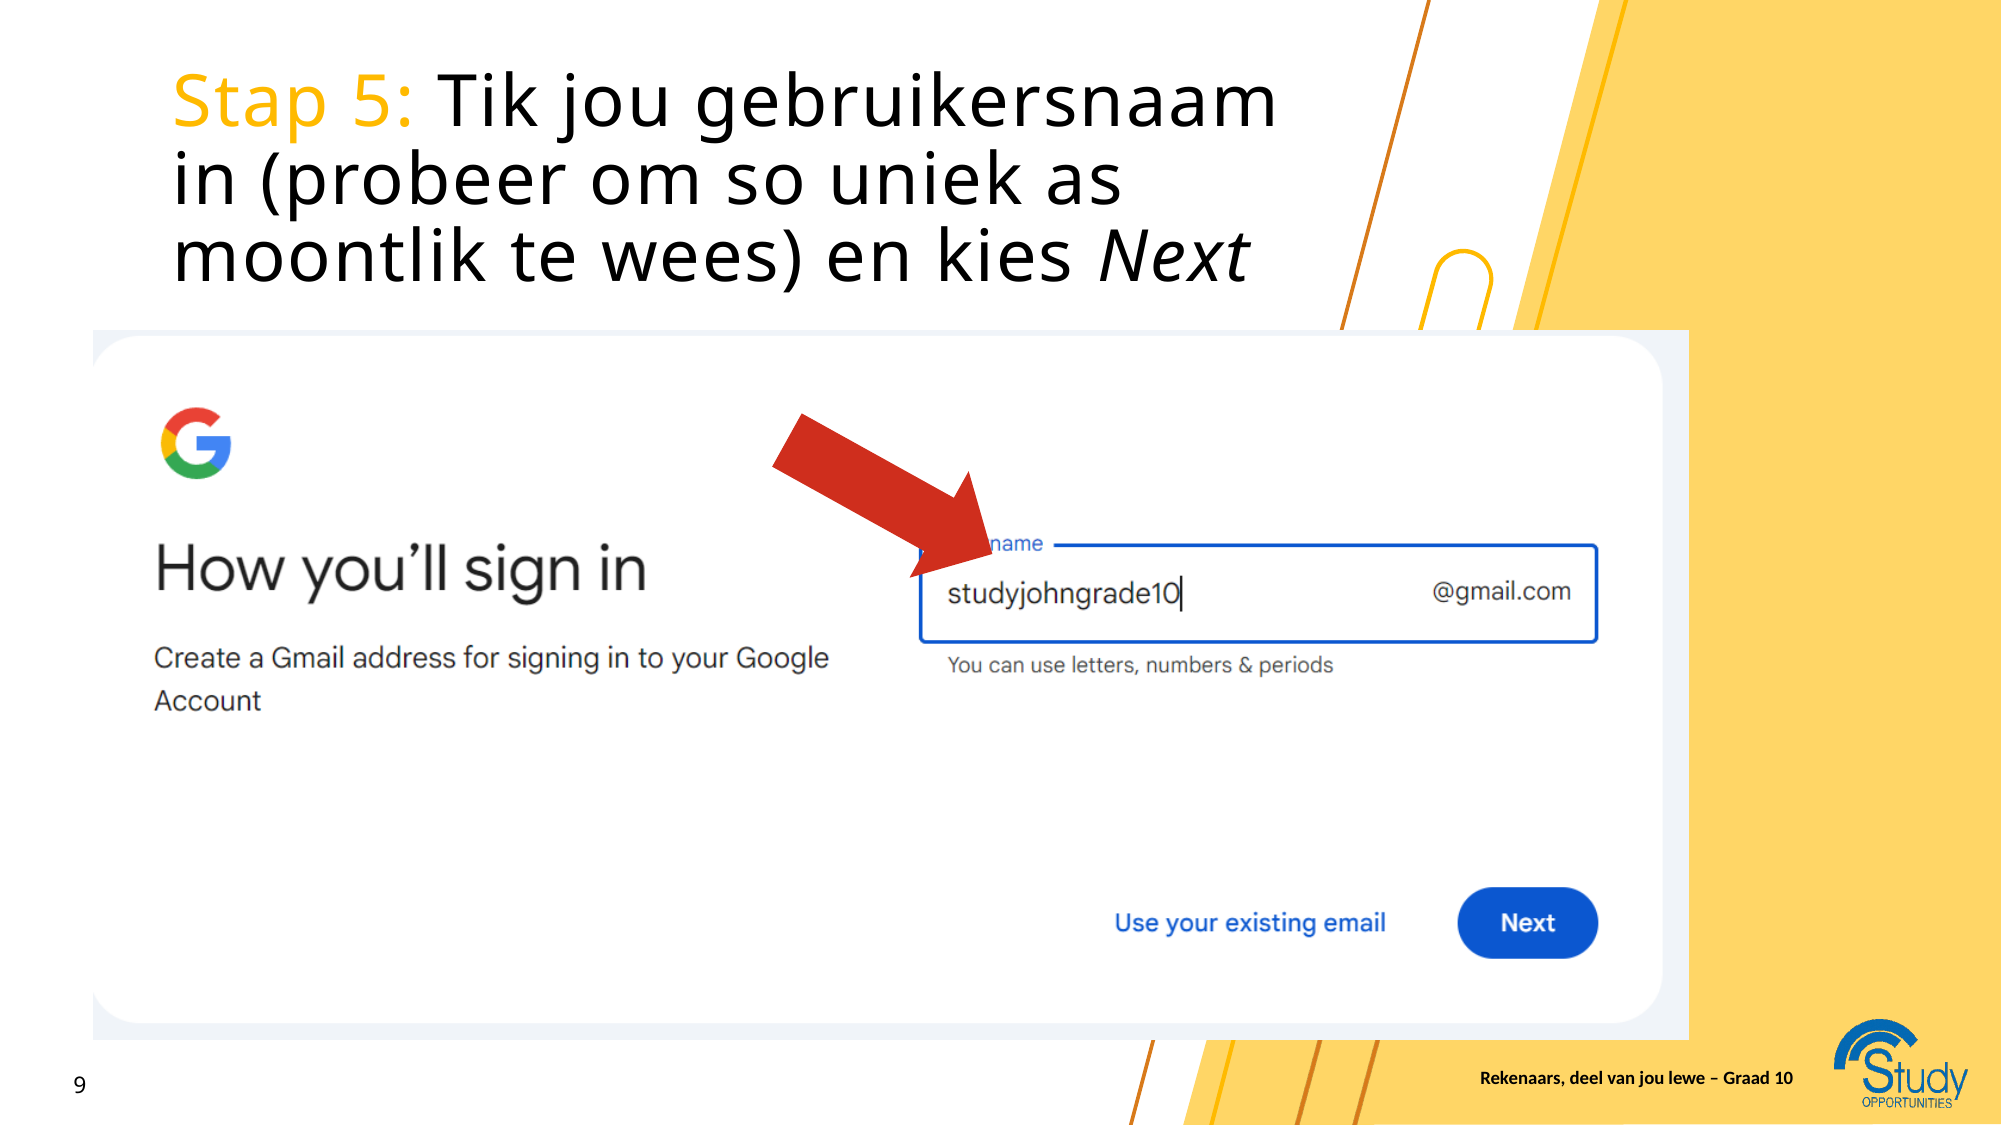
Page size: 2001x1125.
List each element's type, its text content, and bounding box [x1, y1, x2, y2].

text_box Stap 5: Tik jou gebruikersnaam in (probeer om so uniek as moontlik te wees) en kies Next [157, 54, 1179, 305]
text_box 9 [0, 1062, 102, 1123]
picture [93, 0, 2001, 1125]
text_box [1208, 1050, 1630, 1125]
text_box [1208, 0, 1630, 326]
